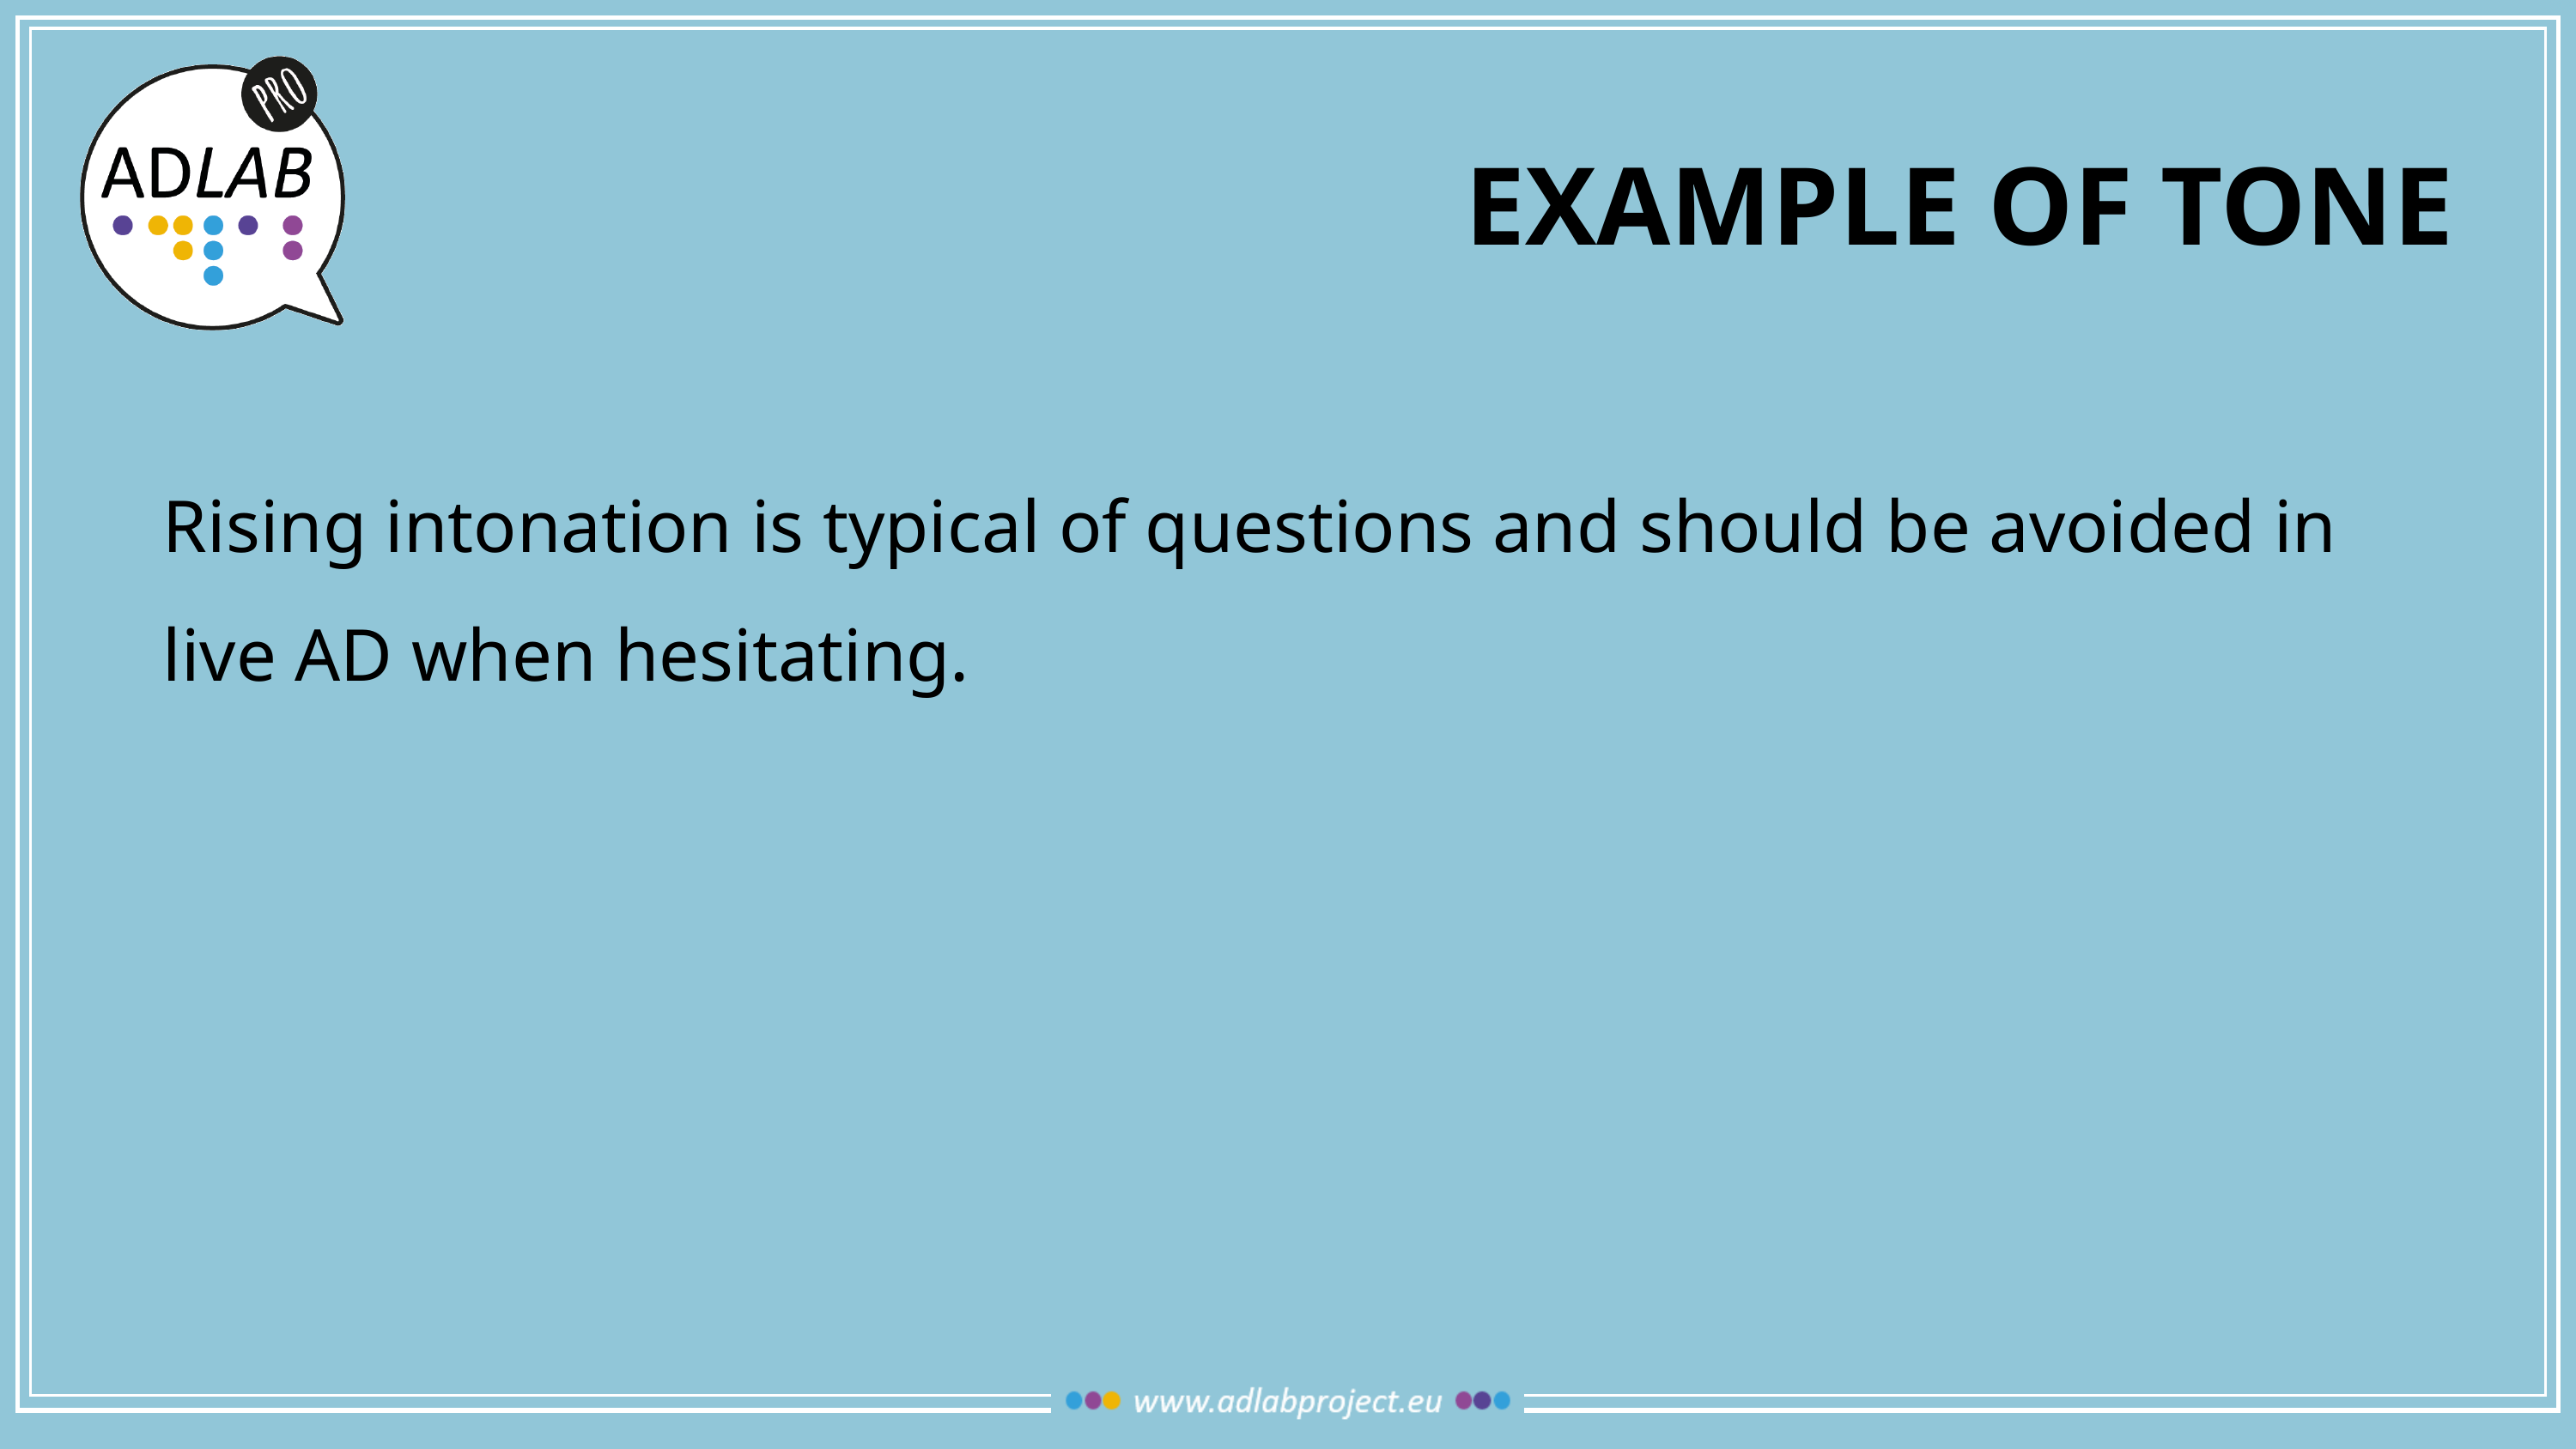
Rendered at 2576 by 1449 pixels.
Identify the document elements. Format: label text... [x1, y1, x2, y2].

picture [72, 49, 353, 330]
title EXAMPLE OF TONE [384, 70, 2467, 351]
list Rising intonation is typical of questions and should be avoided in live AD when hesitating. [150, 431, 2467, 1035]
picture [1051, 1378, 1524, 1429]
